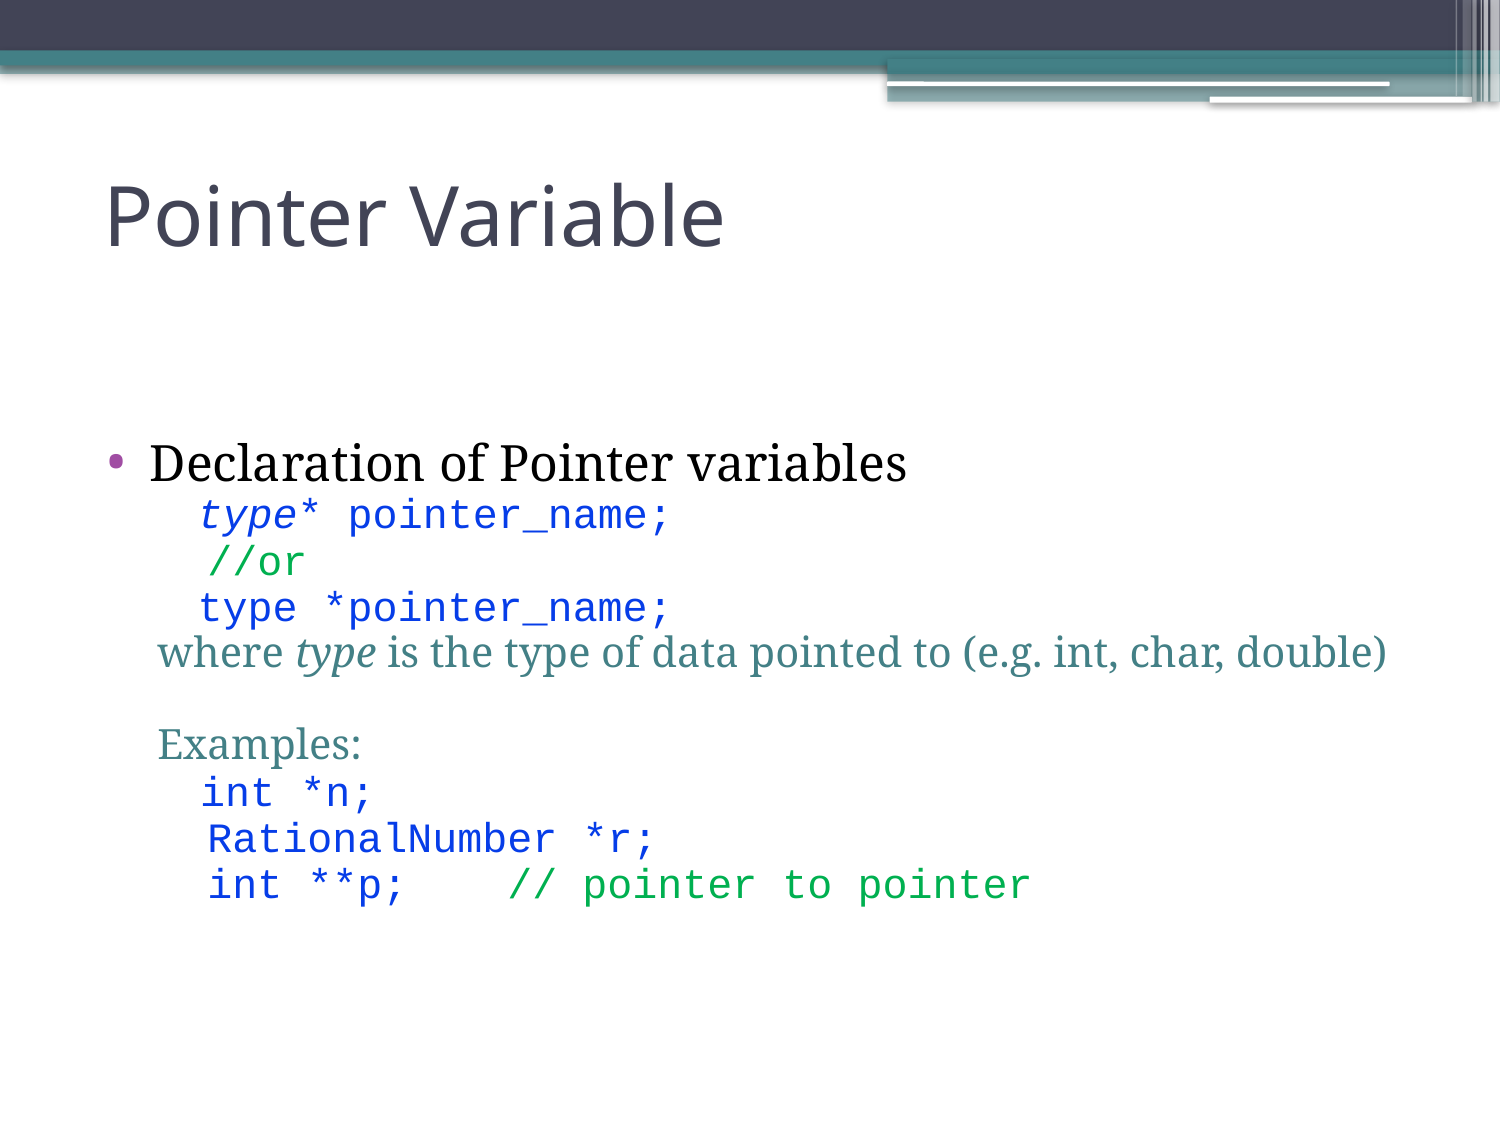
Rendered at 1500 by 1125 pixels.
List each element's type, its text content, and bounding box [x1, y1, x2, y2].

title Pointer Variable [88, 125, 1439, 301]
list Declaration of Pointer variables type* pointer_name; //or type *pointer_name; where type is the type of data pointed to (e.g. int, char, double) Examples: int *n; RationalNumber *r; int **p; // pointer to pointer [75, 368, 1425, 1079]
